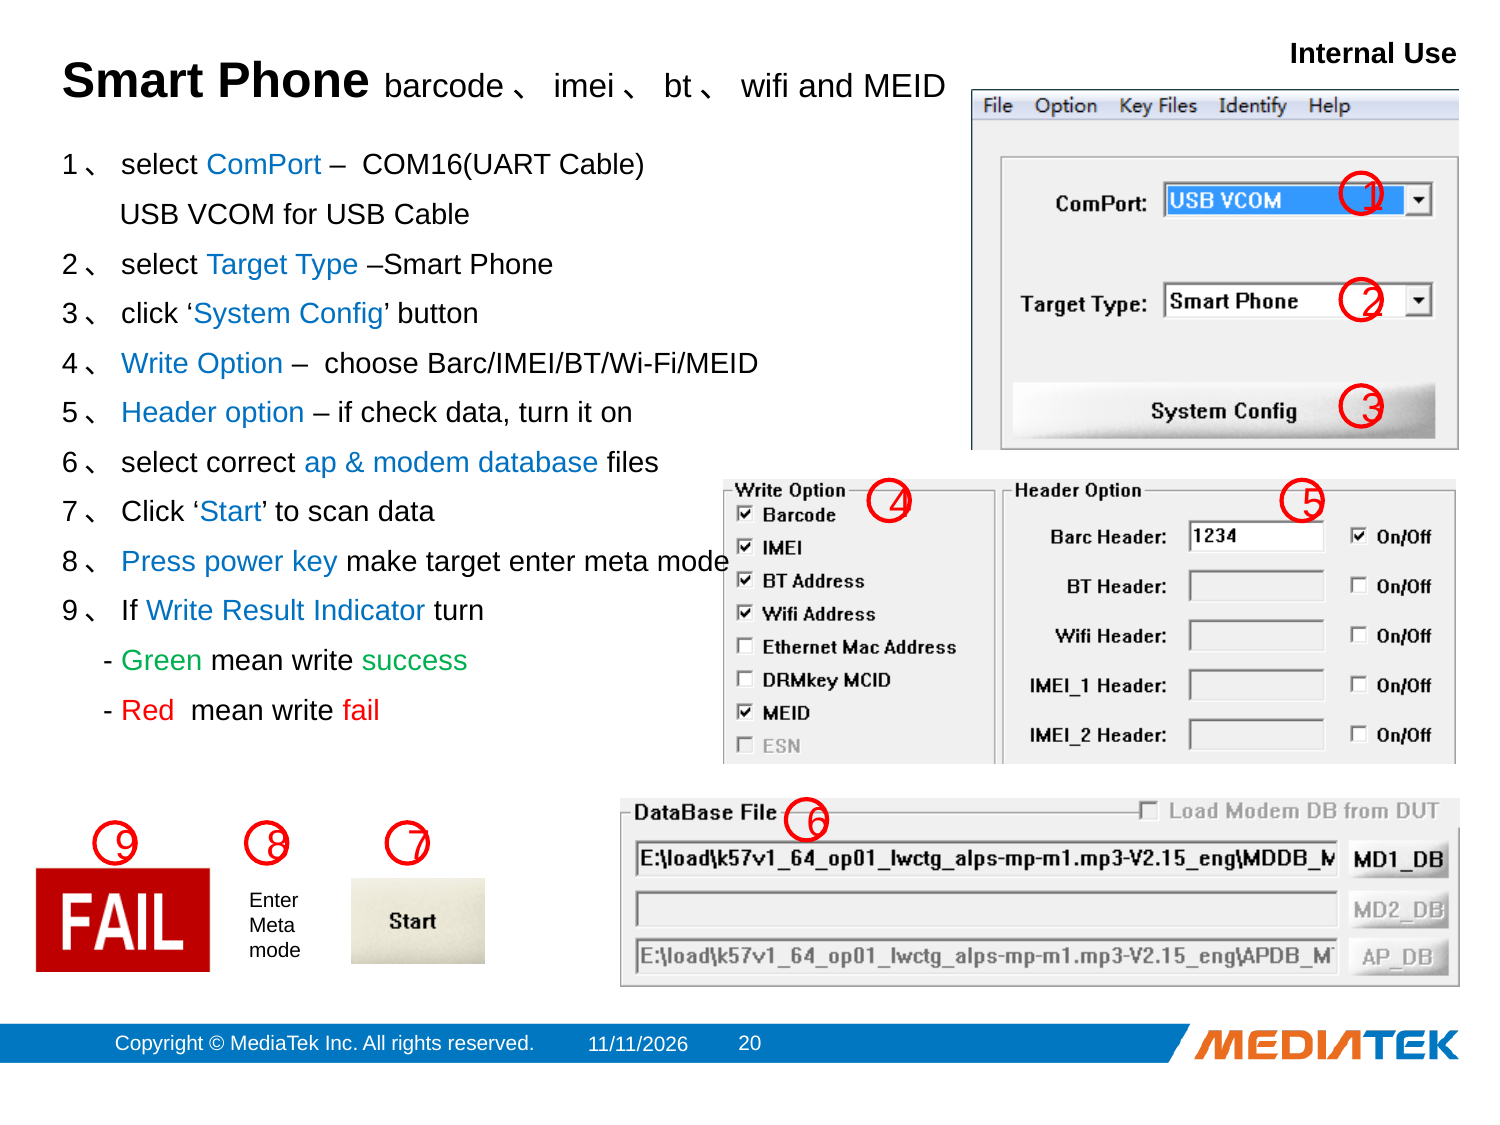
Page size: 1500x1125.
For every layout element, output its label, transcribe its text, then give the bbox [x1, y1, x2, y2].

text_box Enter Meta mode [234, 878, 329, 969]
title Smart Phone barcode、imei、bt、wifi and MEID [46, 23, 1370, 132]
picture [970, 89, 1459, 450]
slide_number 19 [711, 1022, 789, 1090]
text_box 8 [243, 820, 290, 866]
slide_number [573, 1022, 711, 1090]
picture [0, 1023, 99, 1063]
list 1、select ComPort – COM16(UART Cable) USB VCOM for USB Cable 2、select Target Type –Smart Phone 3、click ‘System Config’ button 4、Write Option – choose Barc/IMEI/BT/Wi-Fi/MEID 5、Header option – if check data, turn it on 6、select correct ap & modem database files 7、Click ‘Start’ to scan data 8、Press power key make target enter meta mode 9、If Write Result Indicator turn - Green mean write success - Red mean write fail [46, 138, 1500, 996]
text_box 7 [384, 820, 431, 866]
picture [34, 866, 212, 973]
picture [351, 878, 485, 964]
picture [789, 1023, 1459, 1063]
picture [723, 479, 1457, 764]
footer Copyright © MediaTek Inc. All rights reserved. [99, 1022, 573, 1090]
picture [619, 798, 1460, 987]
text_box 9 [92, 820, 138, 865]
